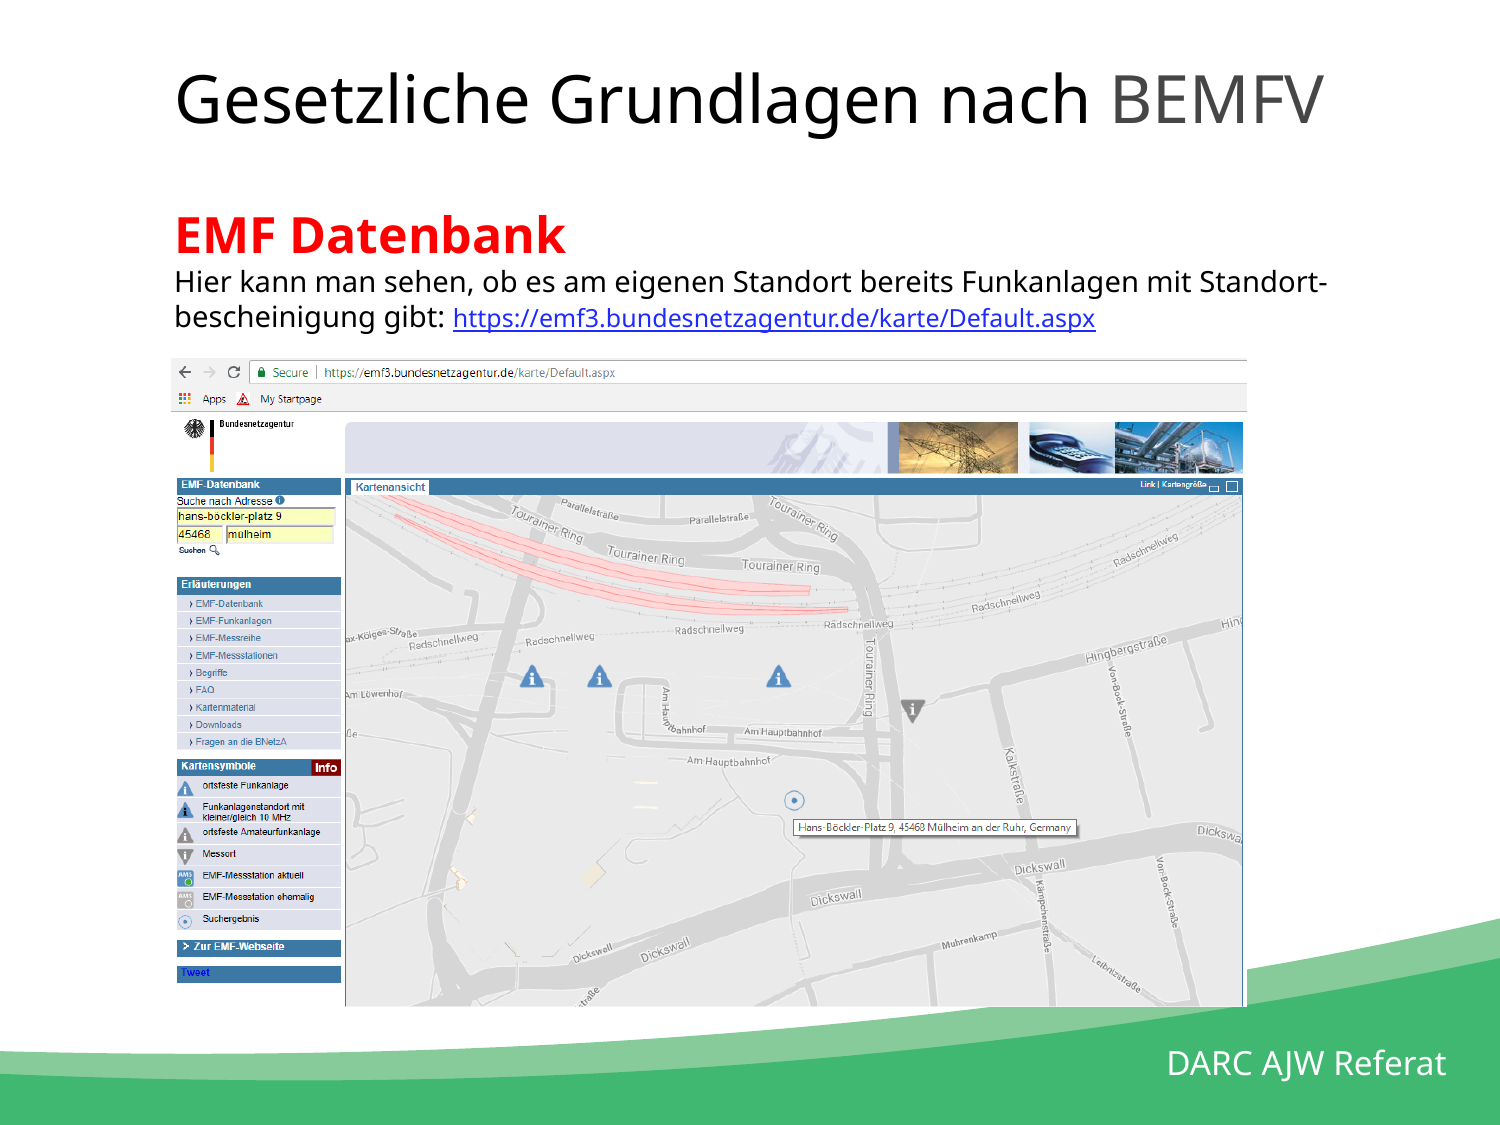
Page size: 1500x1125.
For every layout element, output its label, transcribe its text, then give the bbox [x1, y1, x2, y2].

picture [170, 357, 1247, 1007]
title Gesetzliche Grundlagen nach BEMFV [75, 45, 1425, 149]
list [75, 177, 1425, 1022]
text_box EMF Datenbank Hier kann man sehen, ob es am eigenen Standort bereits Funkanlagen mit Standort-bescheinigung gibt: https://emf3.bundesnetzagentur.de/karte/Default.aspx [159, 196, 1376, 401]
